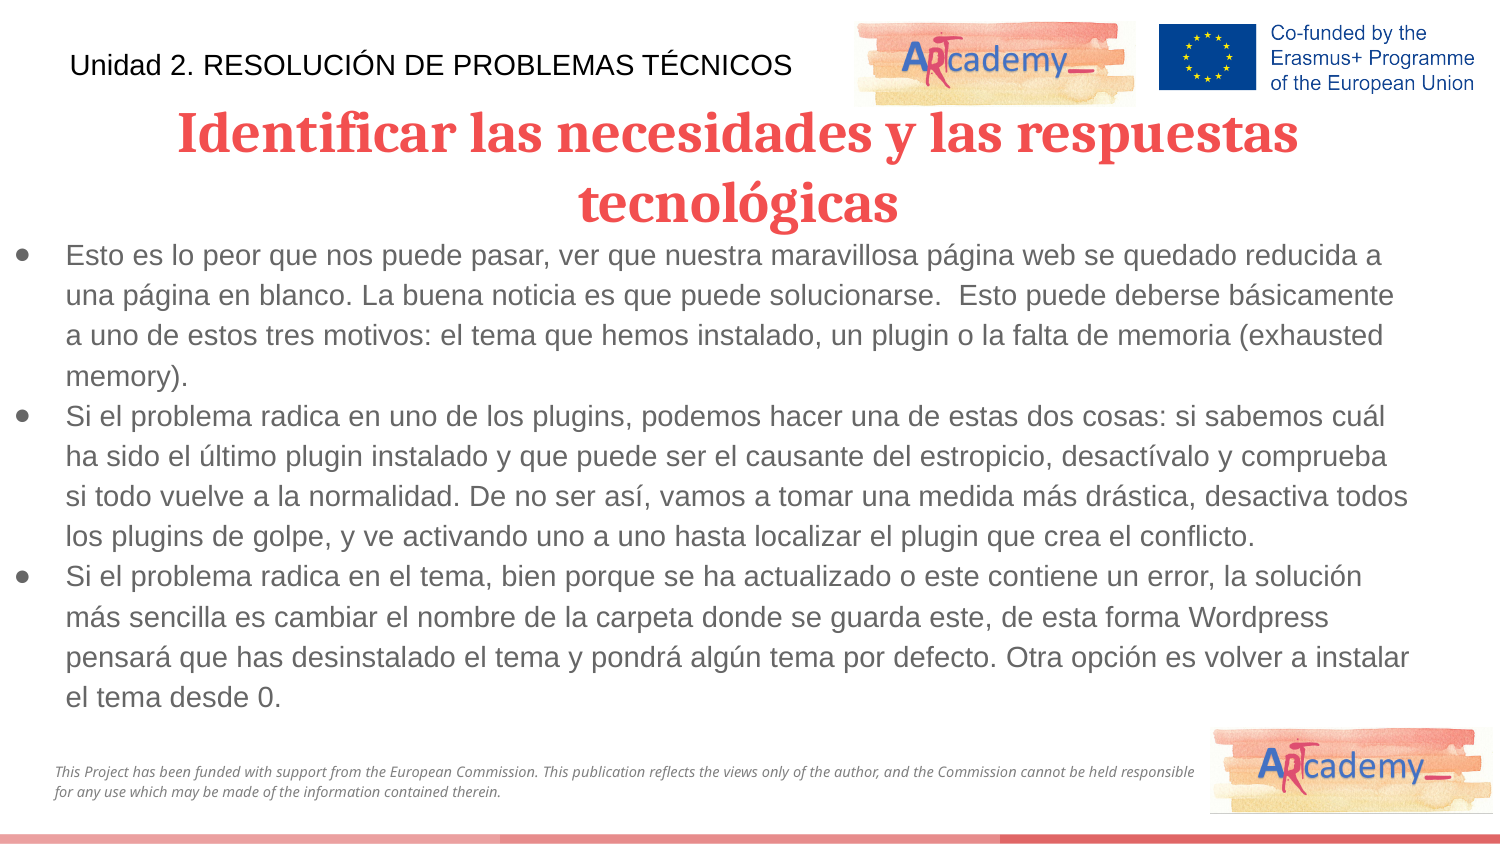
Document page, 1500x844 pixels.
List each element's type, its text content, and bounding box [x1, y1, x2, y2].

title Identificar las necesidades y las respuestas tecnológicas [137, 42, 1341, 216]
picture [1210, 709, 1493, 844]
picture [854, 2, 1137, 138]
text_box Unidad 2. RESOLUCIÓN DE PROBLEMAS TÉCNICOS [54, 39, 832, 89]
text_box This Project has been funded with support from the European Commission. This publication reflects the views only of the author, and the Commission cannot be held responsible for any use which may be made of the information contained therein. [39, 754, 1205, 799]
list Esto es lo peor que nos puede pasar, ver que nuestra maravillosa página web se quedado reducida a una página en blanco. La buena noticia es que puede solucionarse. Esto puede deberse básicamente a uno de estos tres motivos: el tema que hemos instalado, un plugin o la falta de memoria (exhausted memory). Si el problema radica en uno de los plugins, podemos hacer una de estas dos cosas: si sabemos cuál ha sido el último plugin instalado y que puede ser el causante del estropicio, desactívalo y comprueba si todo vuelve a la normalidad. De no ser así, vamos a tomar una medida más drástica, desactiva todos los plugins de golpe, y ve activando uno a uno hasta localizar el plugin que crea el conflicto. Si el problema radica en el tema, bien porque se ha actualizado o este contiene un error, la solución más sencilla es cambiar el nombre de la carpeta donde se guarda este, de esta forma Wordpress pensará que has desinstalado el tema y pondrá algún tema por defecto. Otra opción es volver a instalar el tema desde 0. [0, 216, 1433, 502]
picture [1158, 24, 1474, 94]
